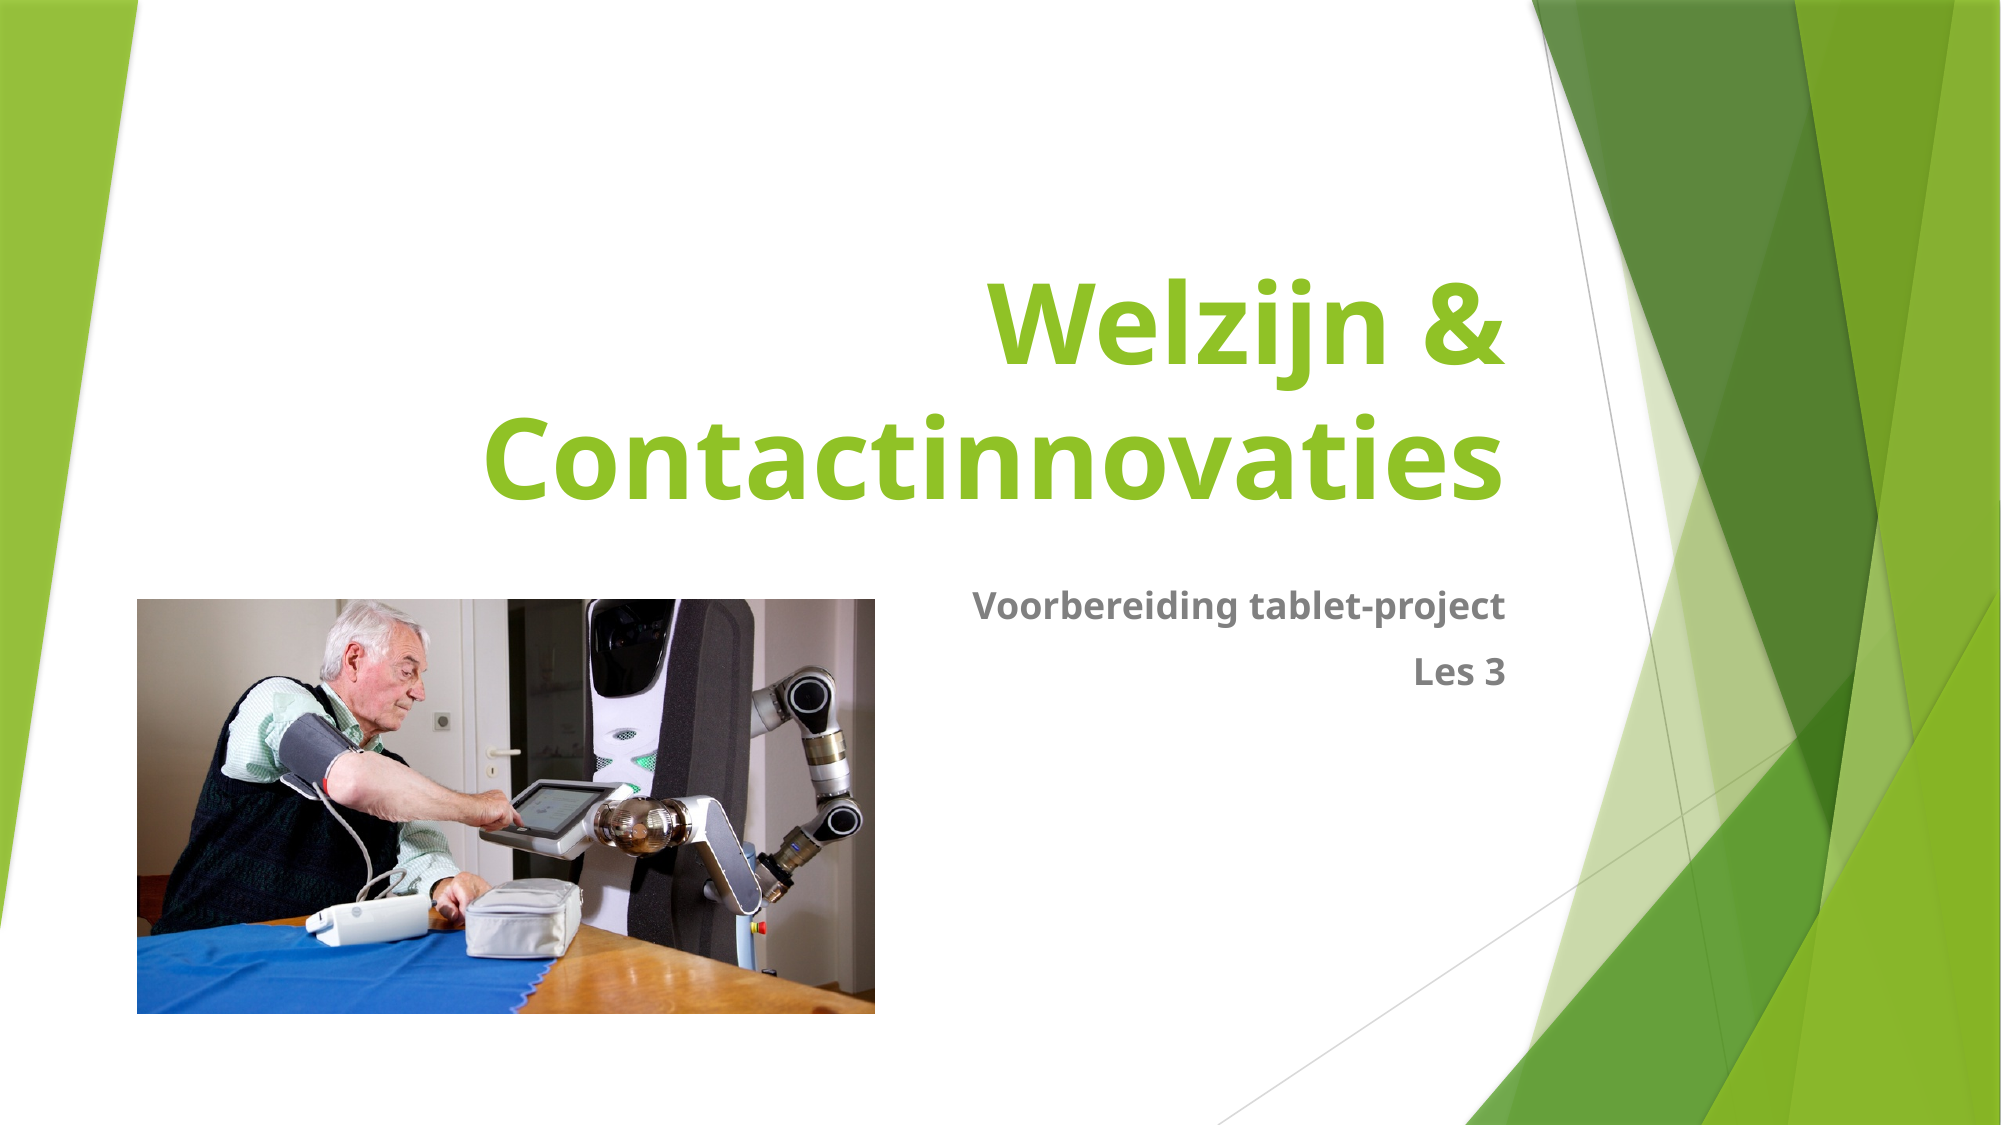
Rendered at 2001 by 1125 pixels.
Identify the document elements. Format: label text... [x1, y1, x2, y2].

picture [136, 599, 876, 1015]
title Welzijn & Contactinnovaties [247, 394, 1522, 574]
subtitle Voorbereiding tablet-project Les 3 [247, 574, 1522, 755]
